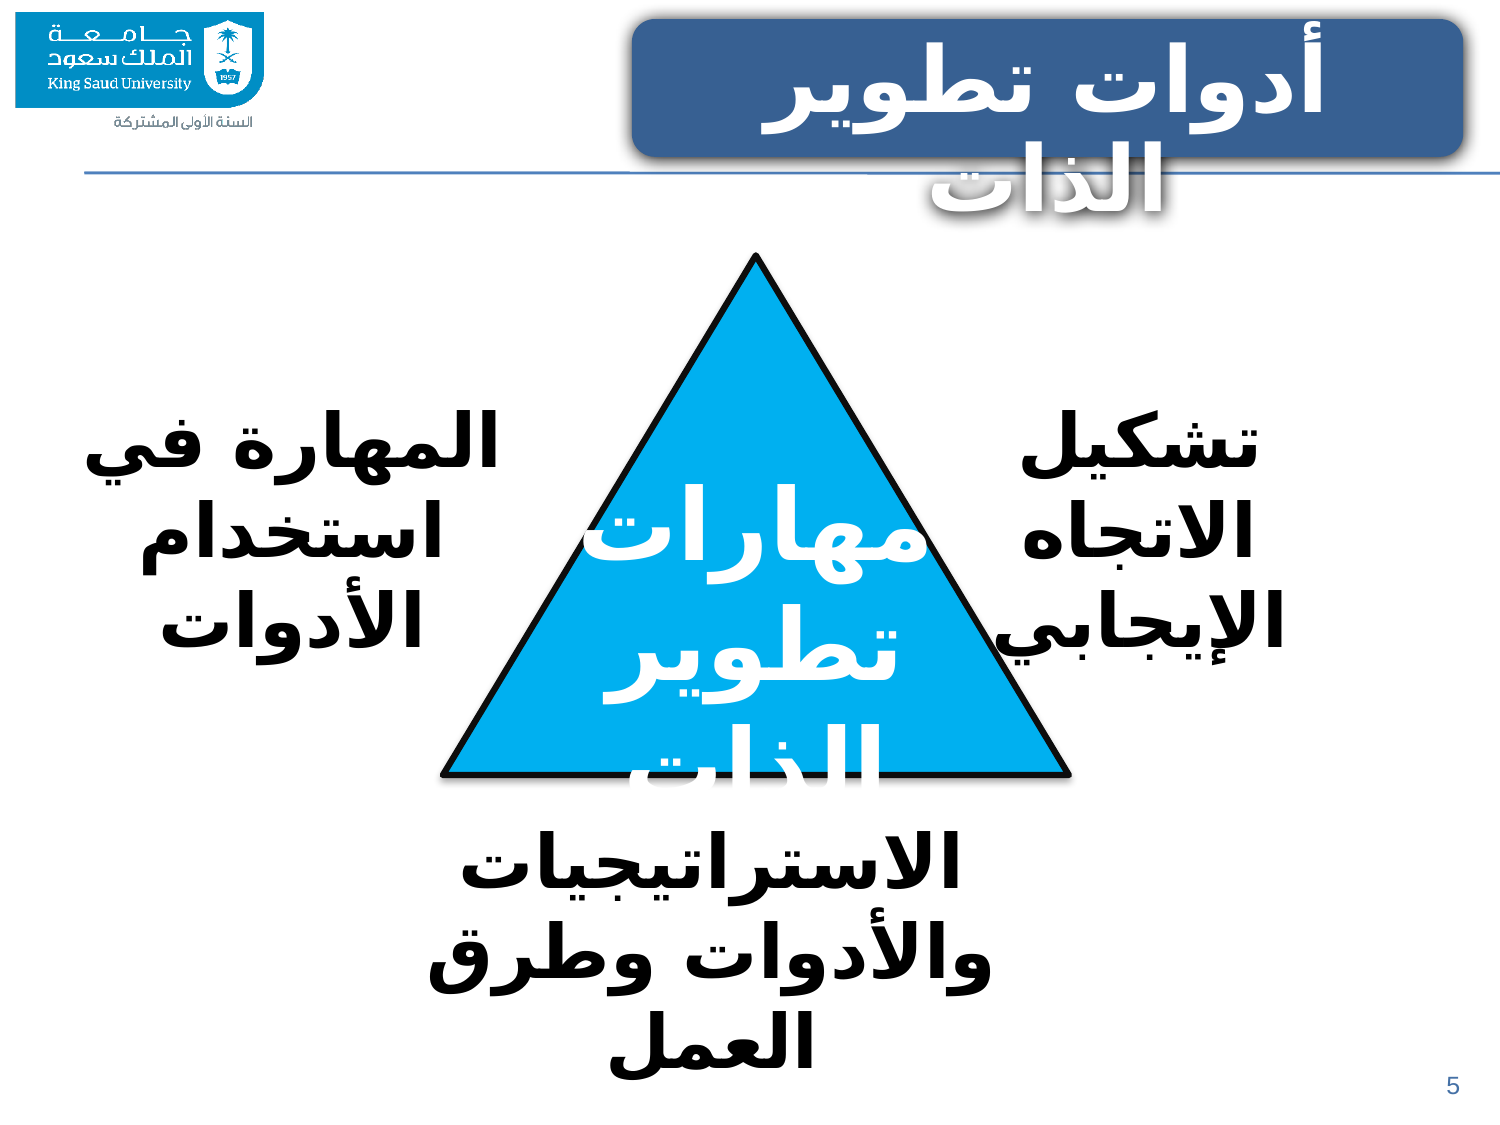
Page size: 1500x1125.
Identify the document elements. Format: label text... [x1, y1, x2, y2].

picture [0, 0, 281, 145]
text_box أدوات تطوير الذات [631, 18, 1464, 158]
text_box مهارات تطوير الذات [549, 453, 963, 829]
text_box المهارة في استخدام الأدوات [0, 385, 585, 670]
text_box [634, 253, 878, 453]
text_box [441, 670, 549, 778]
slide_number 5 [1350, 1062, 1475, 1103]
text_box [963, 670, 1071, 778]
text_box تشكيل الاتجاه الإيجابي [891, 385, 1388, 670]
text_box الاستراتيجيات والأدوات وطرق العمل [312, 806, 1111, 1092]
